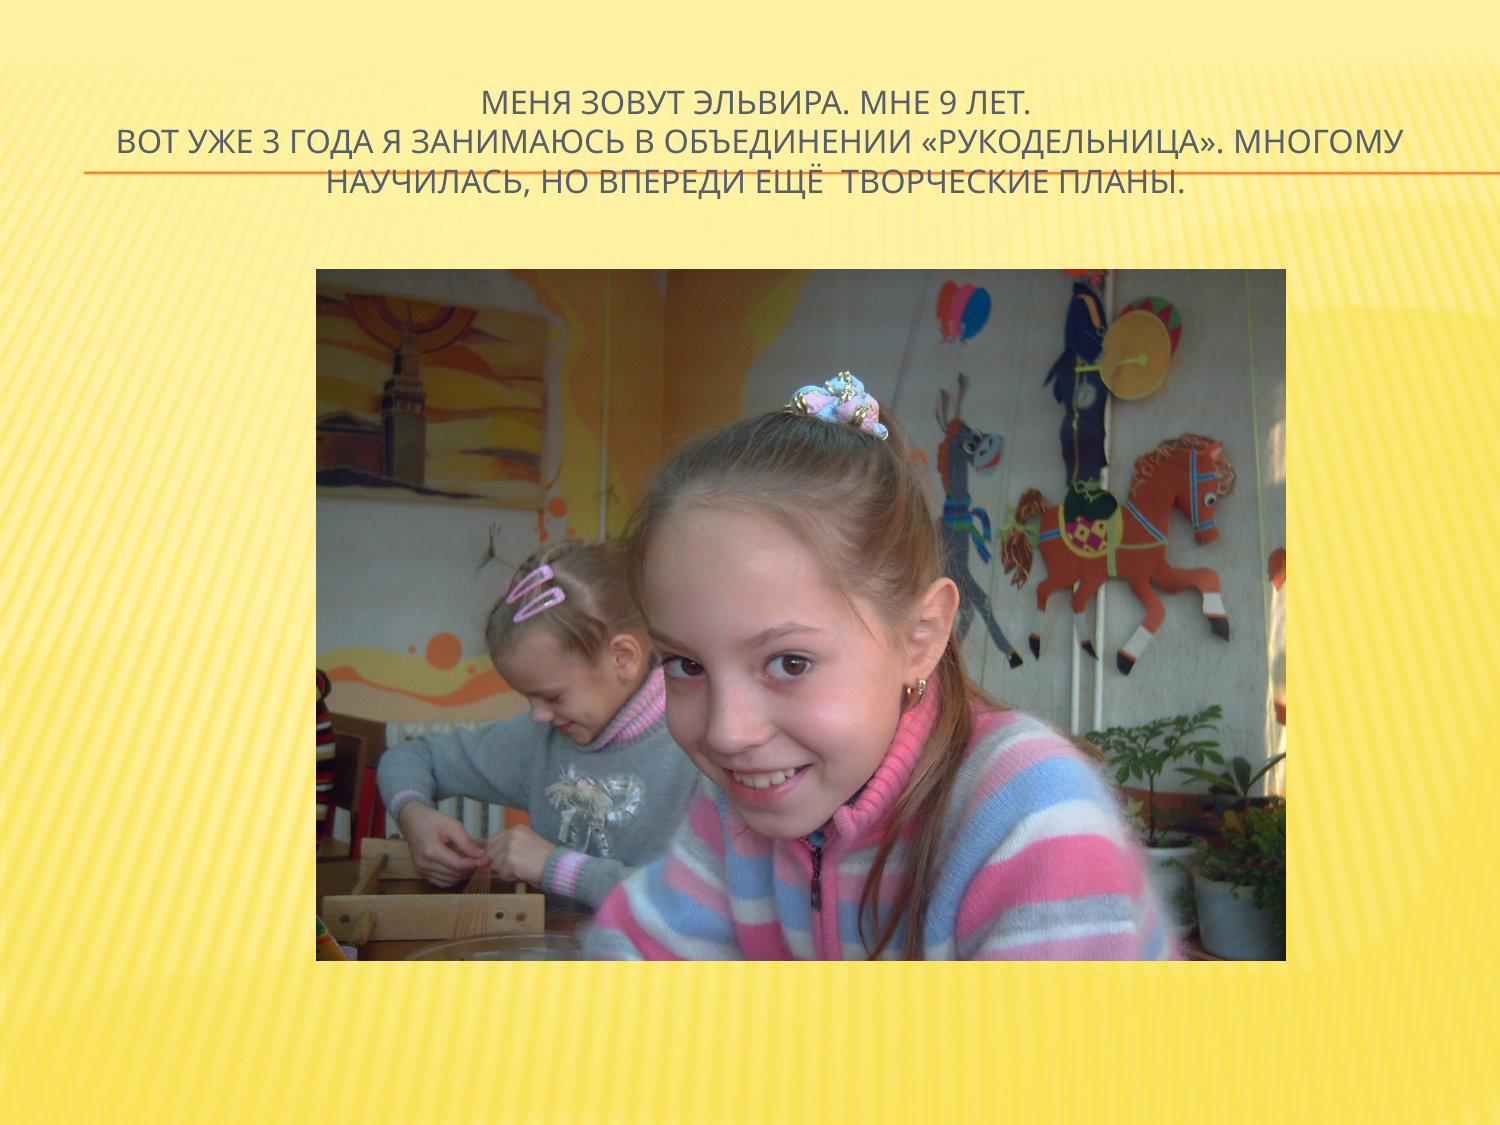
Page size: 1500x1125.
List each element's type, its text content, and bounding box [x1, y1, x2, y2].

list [316, 269, 1287, 962]
title Меня зовут эльвира. Мне 9 лет. Вот уже 3 года я занимаюсь в объединении «Рукодельница». Многому научилась, но впереди ещё творческие планы. [46, 75, 1475, 247]
